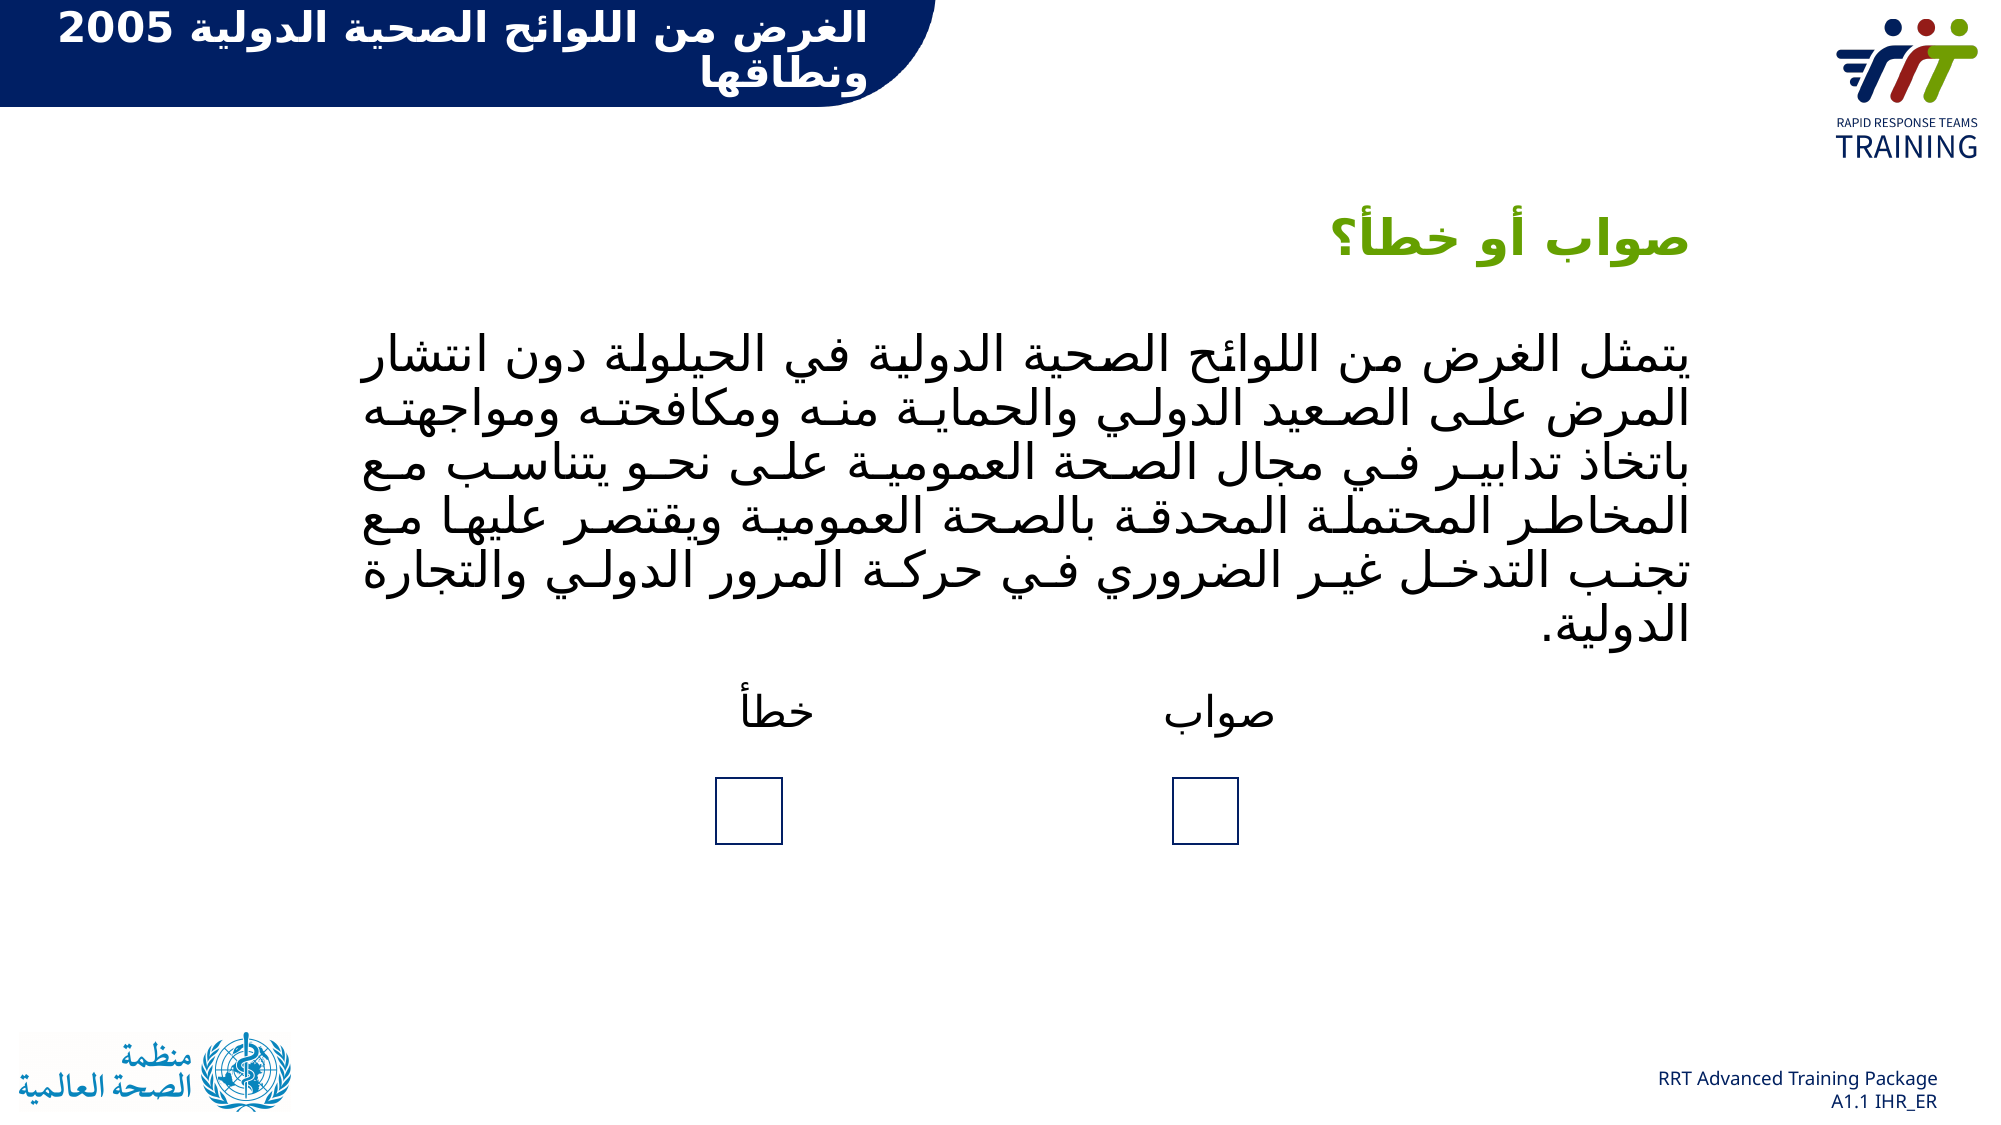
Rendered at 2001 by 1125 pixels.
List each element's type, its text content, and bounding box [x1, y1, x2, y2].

picture [0, 0, 936, 107]
text_box [716, 778, 782, 844]
list صواب أو خطأ؟ يتمثل الغرض من اللوائح الصحية الدولية في الحيلولة دون انتشار المرض على الصعيد الدولي والحماية منه ومكافحته ومواجهته باتخاذ تدابير في مجال الصحة العمومية على نحو يتناسب مع المخاطر المحتملة المحدقة بالصحة العمومية ويقتصر عليها مع تجنب التدخل غير الضروري في حركة المرور الدولي والتجارة الدولية. [354, 204, 1700, 969]
picture [1835, 19, 1978, 167]
text_box صواب [1155, 676, 1284, 744]
picture [19, 1032, 291, 1112]
text_box خطأ [731, 676, 823, 744]
text_box [1172, 778, 1239, 844]
title الغرض من اللوائح الصحية الدولية 2005 ونطاقها [25, 0, 878, 105]
picture [248, 1047, 254, 1056]
